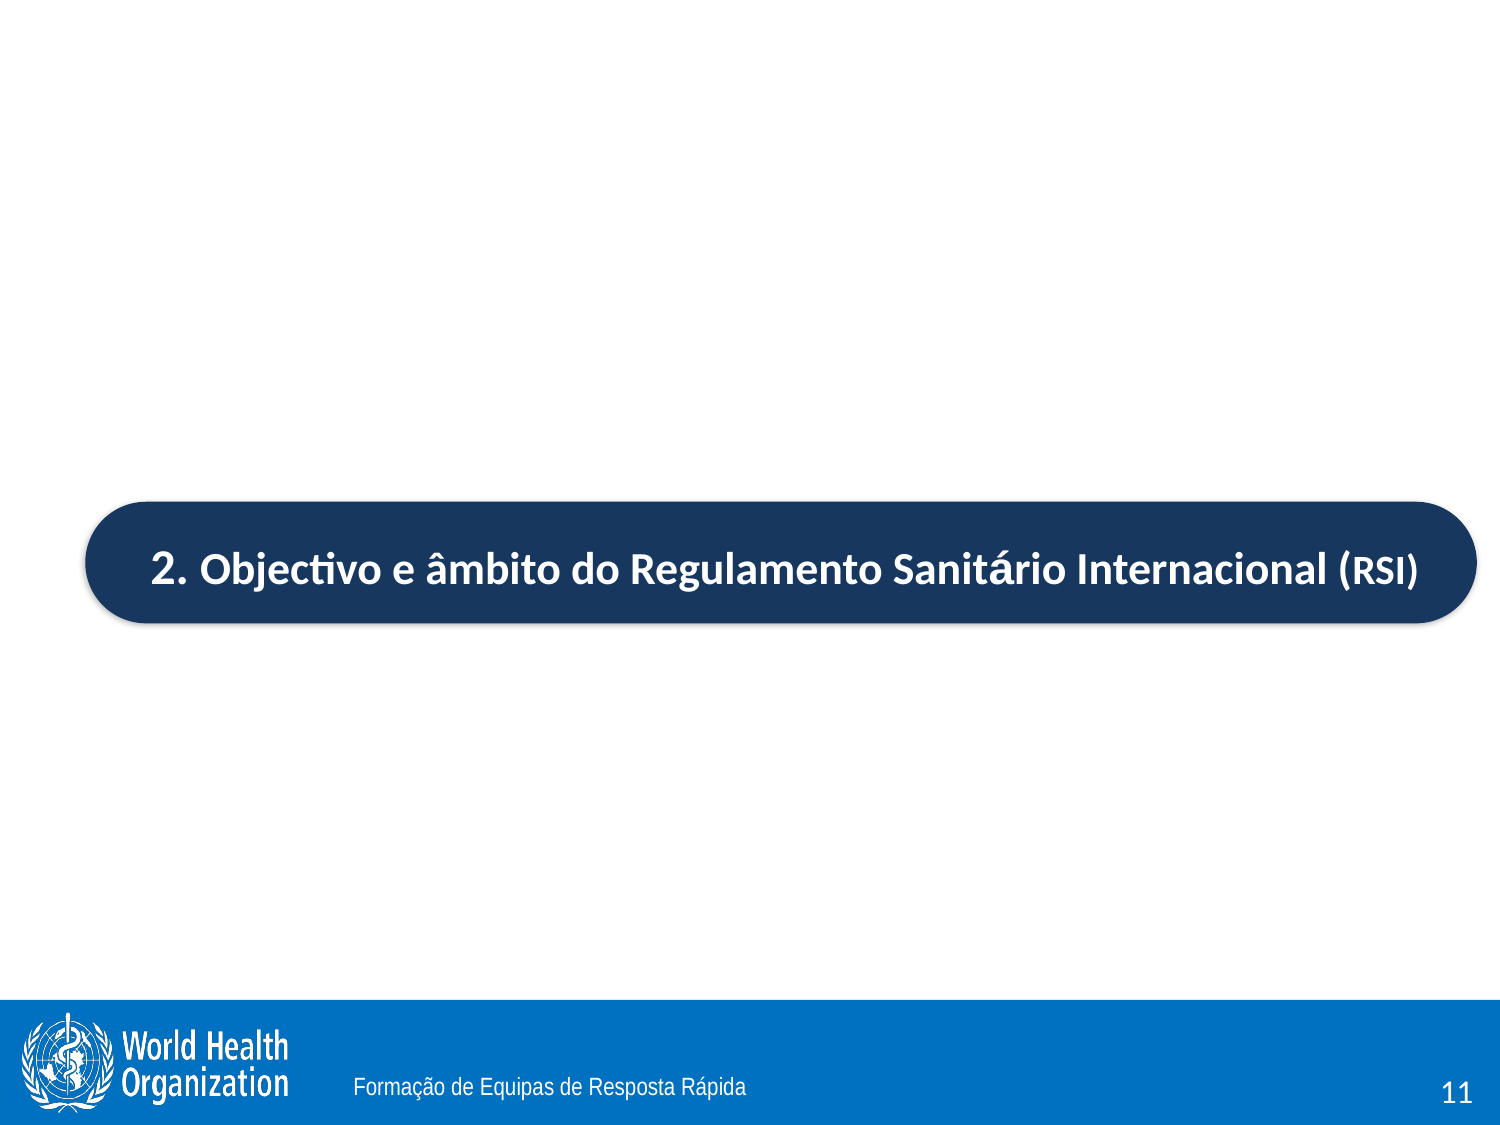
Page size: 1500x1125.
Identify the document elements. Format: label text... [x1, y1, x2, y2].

picture [21, 1012, 288, 1113]
text_box 2. Objectivo e âmbito do Regulamento Sanitário Internacional (RSI) [135, 527, 1435, 602]
text_box [84, 500, 1478, 625]
